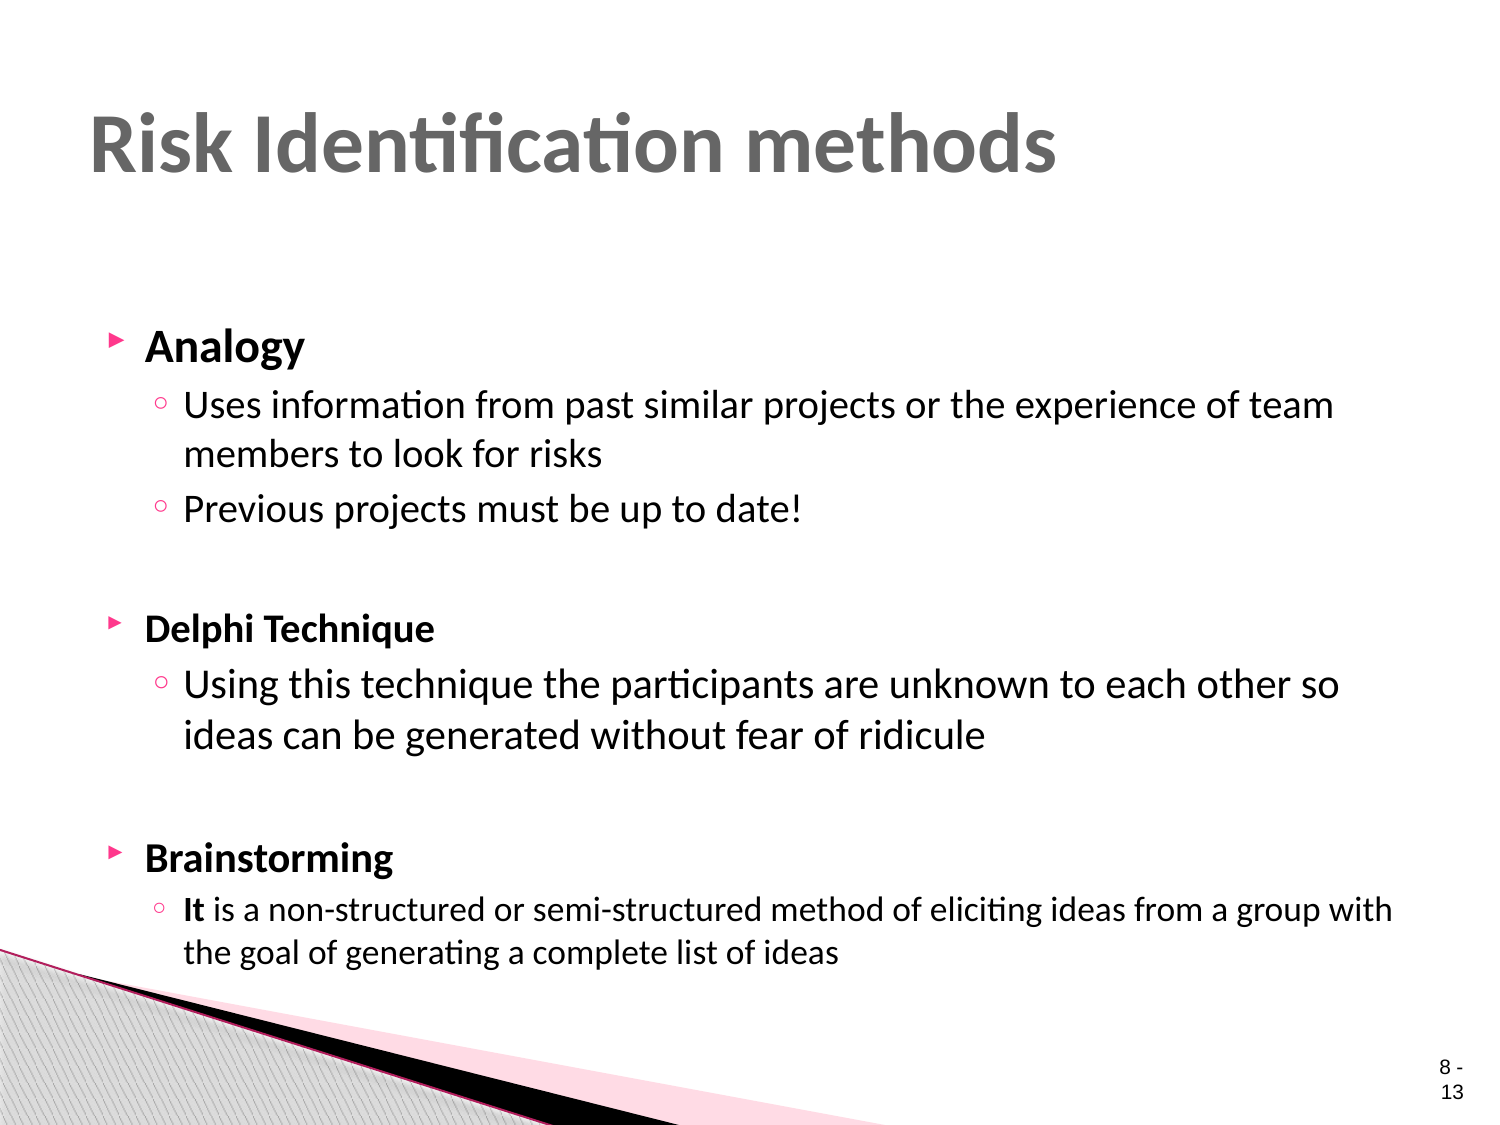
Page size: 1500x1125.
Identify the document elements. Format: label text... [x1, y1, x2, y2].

title Risk Identification methods [75, 45, 1425, 233]
slide_number 8 - 13 [1418, 1051, 1479, 1112]
list Analogy Uses information from past similar projects or the experience of team members to look for risks Previous projects must be up to date! Delphi Technique Using this technique the participants are unknown to each other so ideas can be generated without fear of ridicule Brainstorming It is a non-structured or semi-structured method of eliciting ideas from a group with the goal of generating a complete list of ideas [75, 243, 1425, 986]
